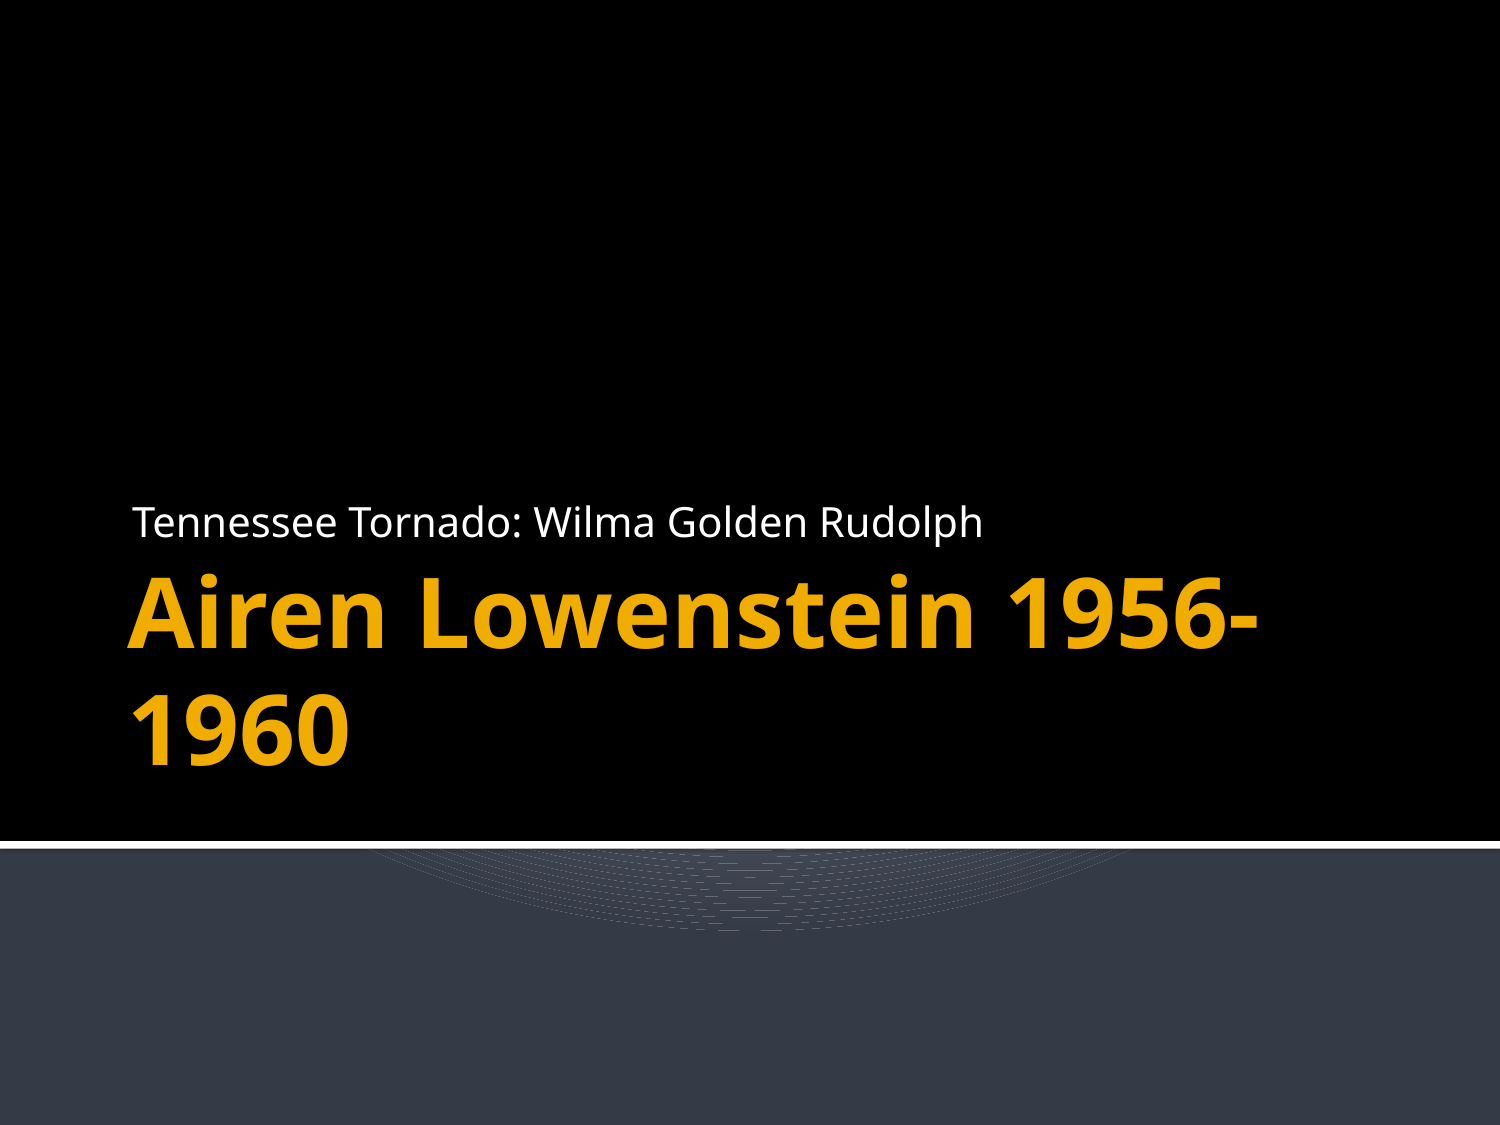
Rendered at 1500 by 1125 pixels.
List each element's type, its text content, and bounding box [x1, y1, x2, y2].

title Airen Lowenstein 1956-1960 [112, 550, 1438, 825]
subtitle Tennessee Tornado: Wilma Golden Rudolph [112, 299, 1438, 546]
